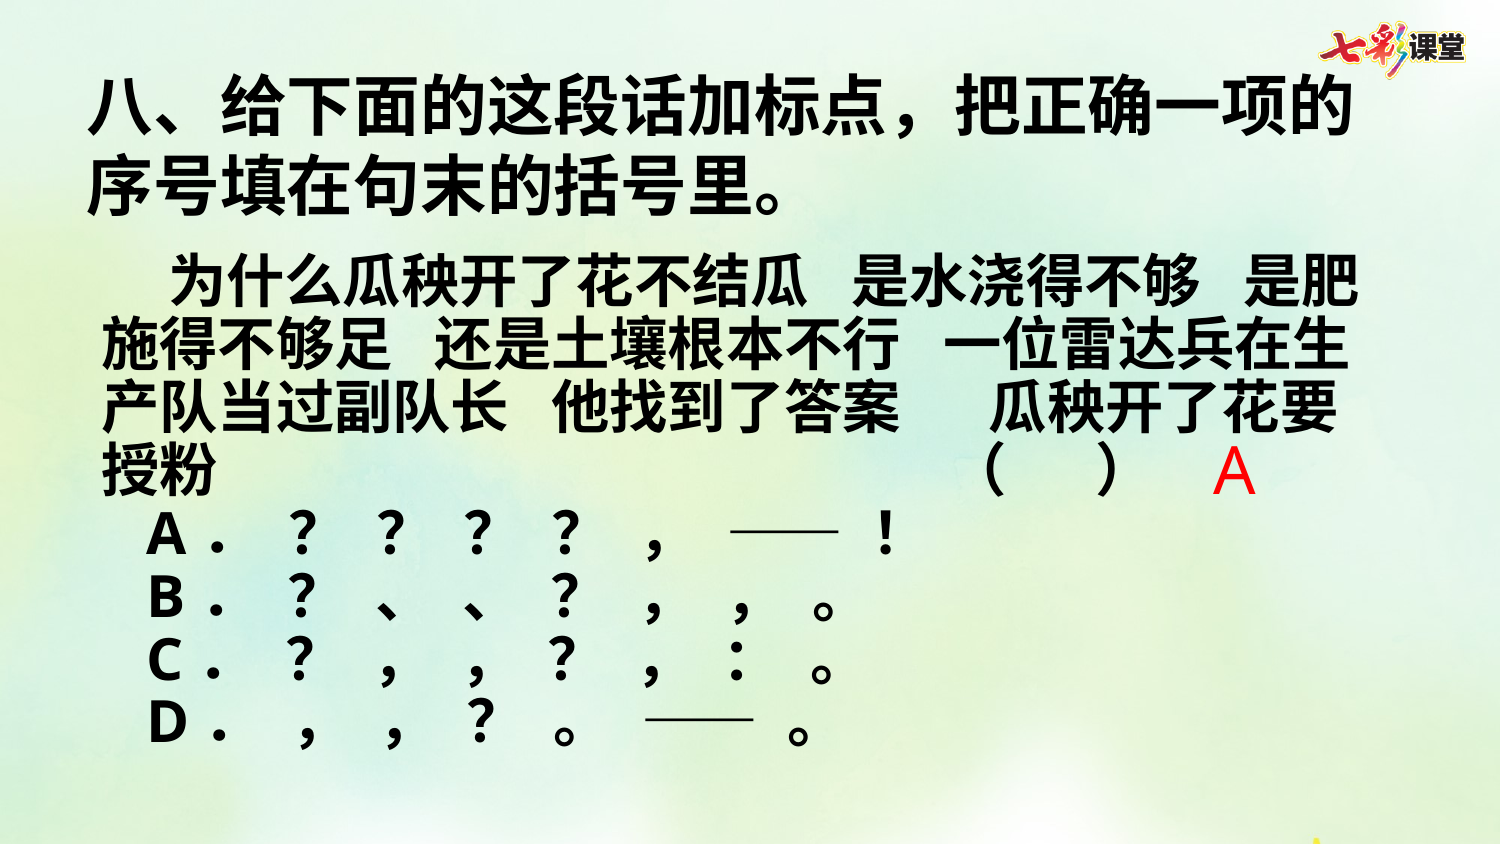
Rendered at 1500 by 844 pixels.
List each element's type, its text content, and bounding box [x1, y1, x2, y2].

text_box A [1198, 420, 1264, 516]
text_box 为什么瓜秧开了花不结瓜 是水浇得不够 是肥施得不够足 还是土壤根本不行 一位雷达兵在生产队当过副队长 他找到了答案 瓜秧开了花要授粉 （ ） A． ？ ？ ？ ？ ， —— ！ B． ？ 、 、 ？ ， ， 。 C． ？ ， ， ？ ， ： 。 D． ， ， ？ 。 —— 。 [86, 244, 1397, 763]
text_box 八、给下面的这段话加标点，把正确一项的序号填在句末的括号里。 [71, 56, 1422, 231]
picture [0, 0, 1500, 844]
